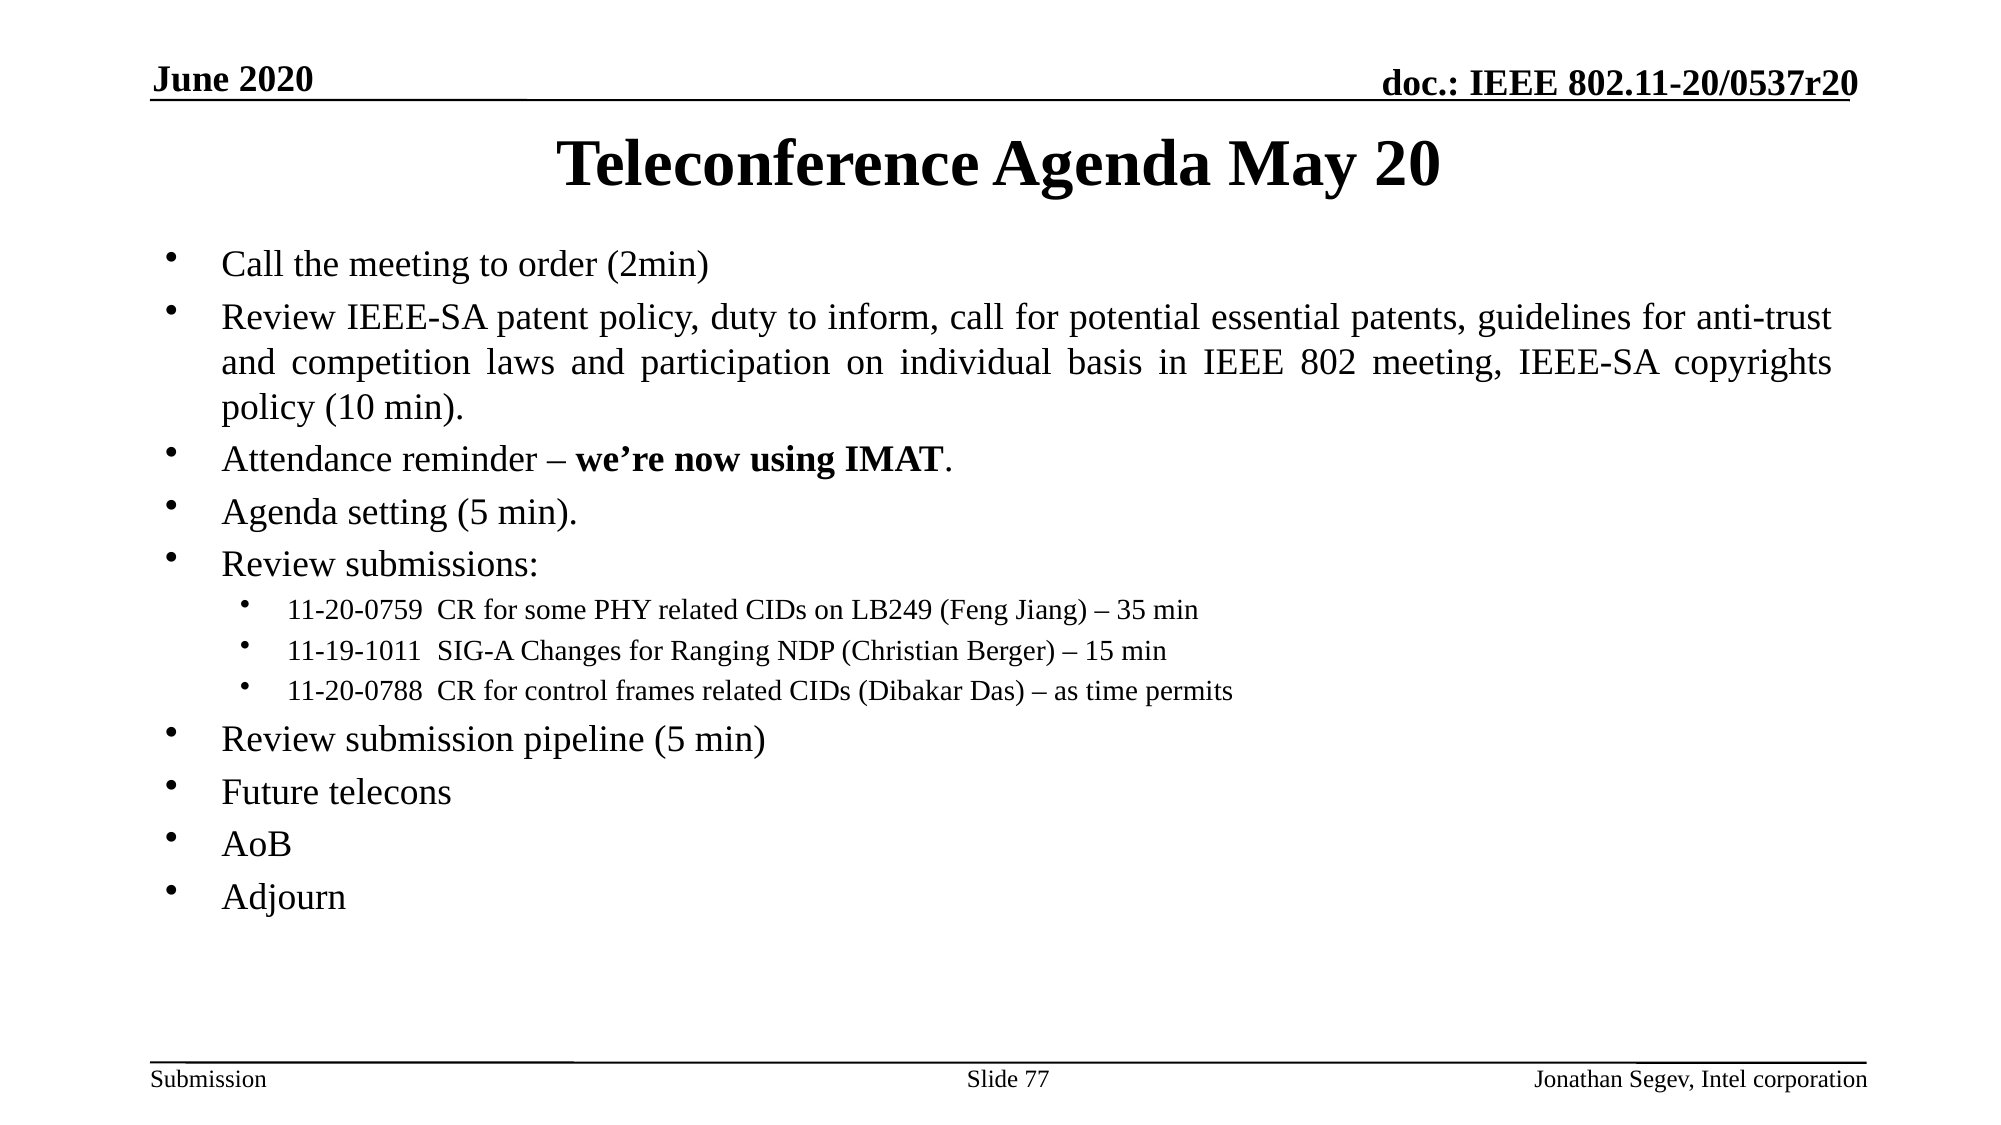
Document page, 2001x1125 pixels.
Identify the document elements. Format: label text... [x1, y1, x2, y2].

title Teleconference Agenda May 20 [149, 112, 1850, 205]
slide_number Slide 77 [950, 1061, 1067, 1123]
footer Jonathan Segev, Intel corporation [1171, 1061, 1869, 1093]
list Call the meeting to order (2min) Review IEEE-SA patent policy, duty to inform, call for potential essential patents, guidelines for anti-trust and competition laws and participation on individual basis in IEEE 802 meeting, IEEE-SA copyrights policy (10 min). Attendance reminder – we’re now using IMAT. Agenda setting (5 min). Review submissions: 11-20-0759 CR for some PHY related CIDs on LB249 (Feng Jiang) – 35 min 11-19-1011 SIG-A Changes for Ranging NDP (Christian Berger) – 15 min 11-20-0788 CR for control frames related CIDs (Dibakar Das) – as time permits Review submission pipeline (5 min) Future telecons AoB Adjourn [149, 231, 1850, 1000]
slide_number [152, 54, 563, 100]
